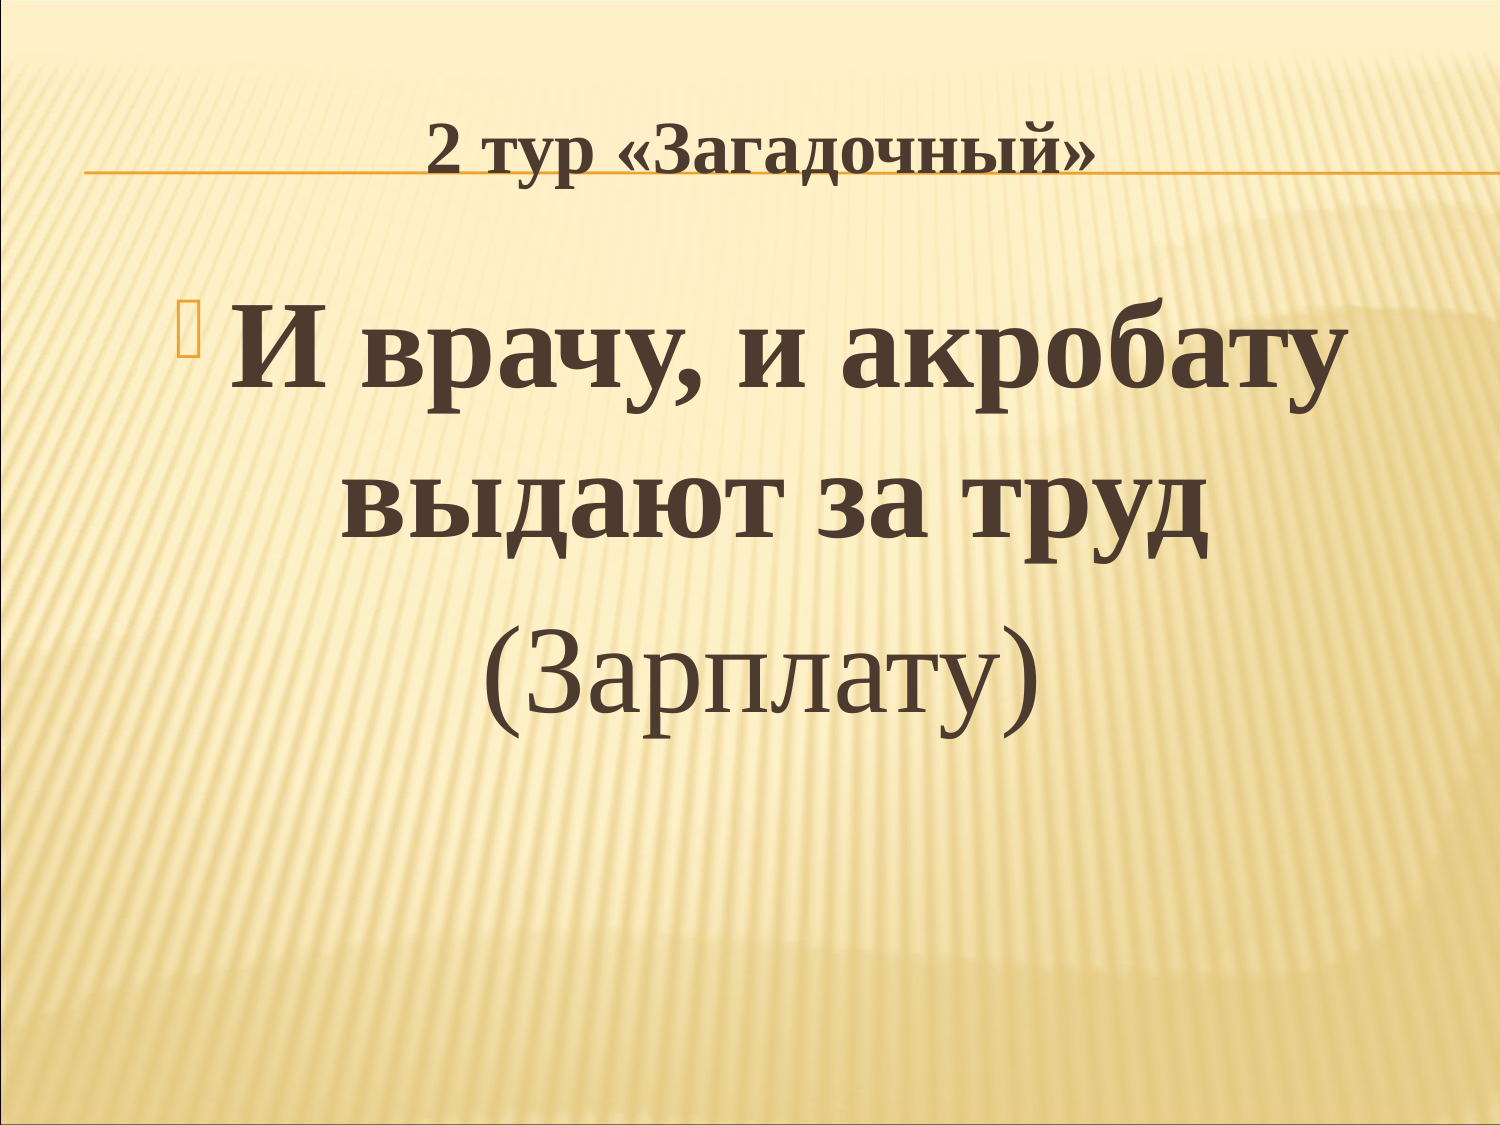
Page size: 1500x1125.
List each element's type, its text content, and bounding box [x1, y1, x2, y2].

picture [0, 0, 1500, 1125]
list И врачу, и акробату выдают за труд (Зарплату) [50, 254, 1475, 998]
title 2 тур «Загадочный» [50, 75, 1475, 213]
